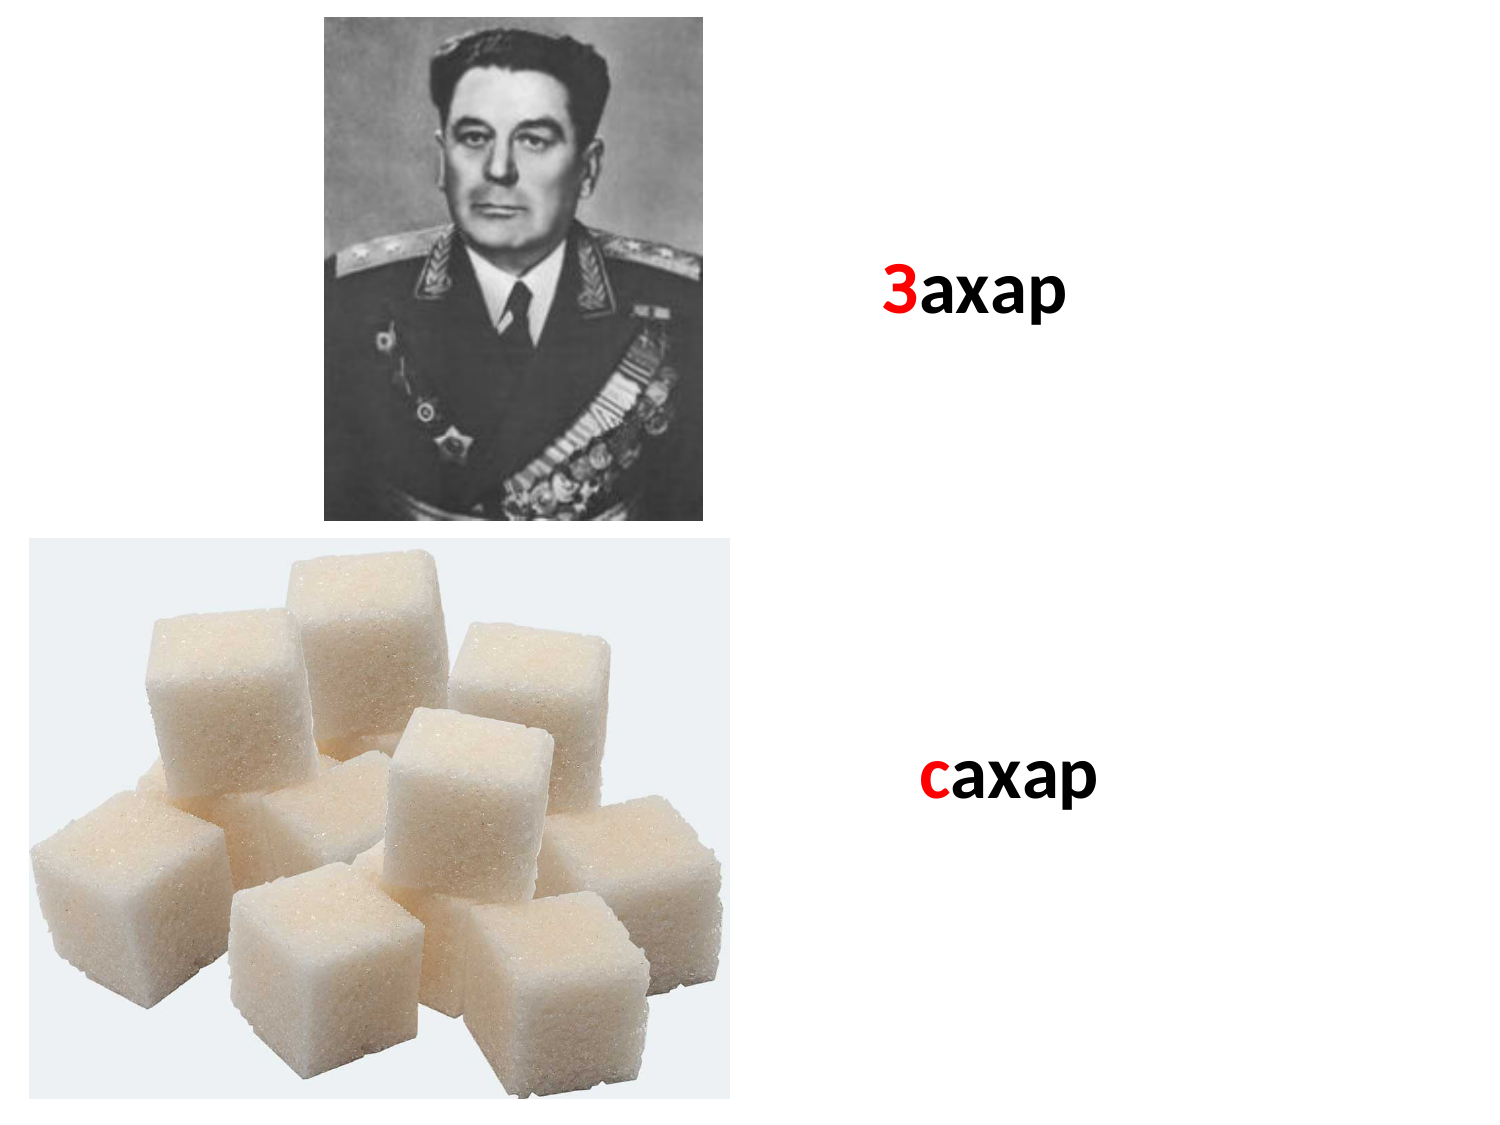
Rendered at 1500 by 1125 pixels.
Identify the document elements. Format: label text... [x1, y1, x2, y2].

picture [324, 17, 703, 521]
text_box сахар [904, 715, 1115, 821]
text_box Захар [868, 231, 1235, 337]
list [29, 538, 730, 1099]
